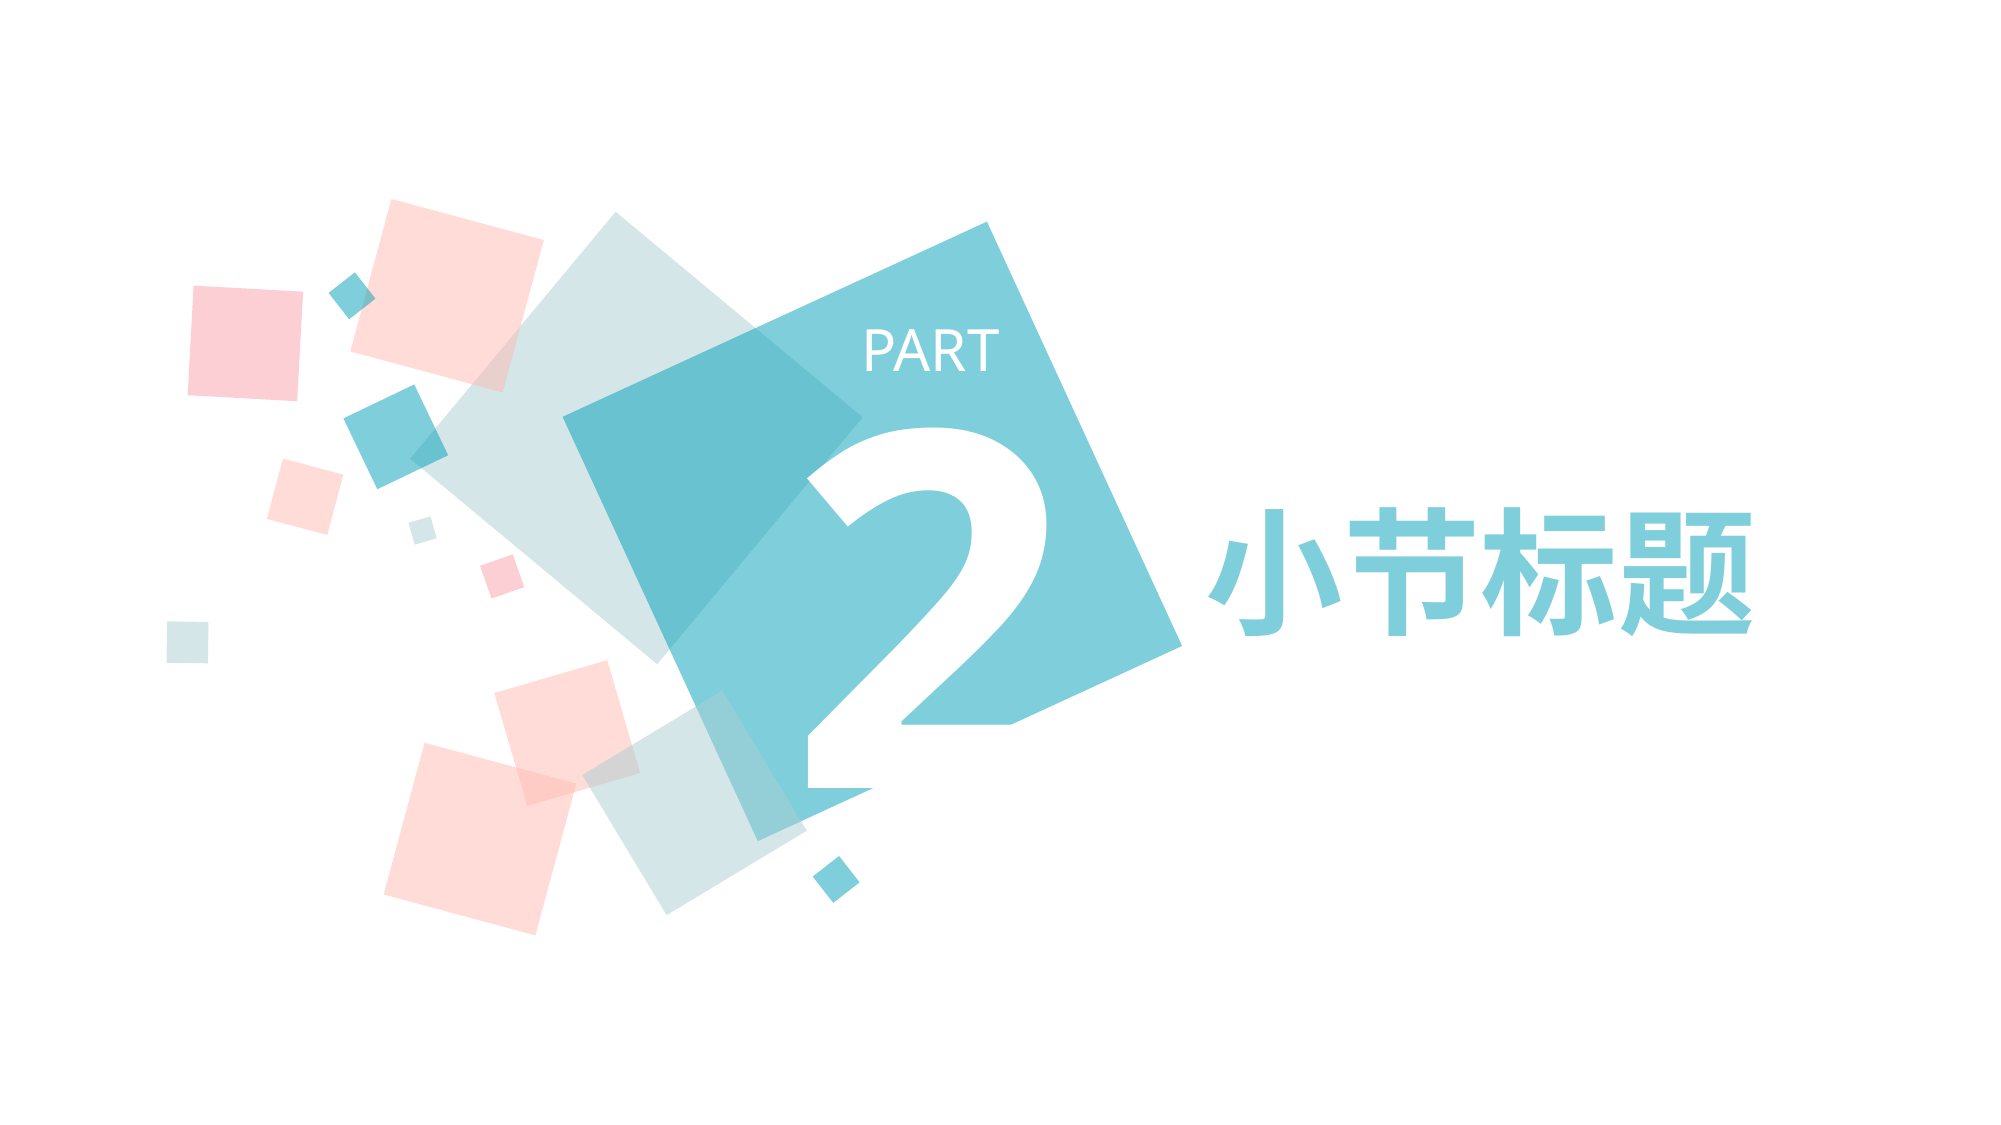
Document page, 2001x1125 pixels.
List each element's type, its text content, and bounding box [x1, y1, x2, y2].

text_box 2 [773, 283, 1088, 896]
text_box PART [846, 305, 1015, 391]
text_box 小节标题 [1191, 479, 1771, 660]
